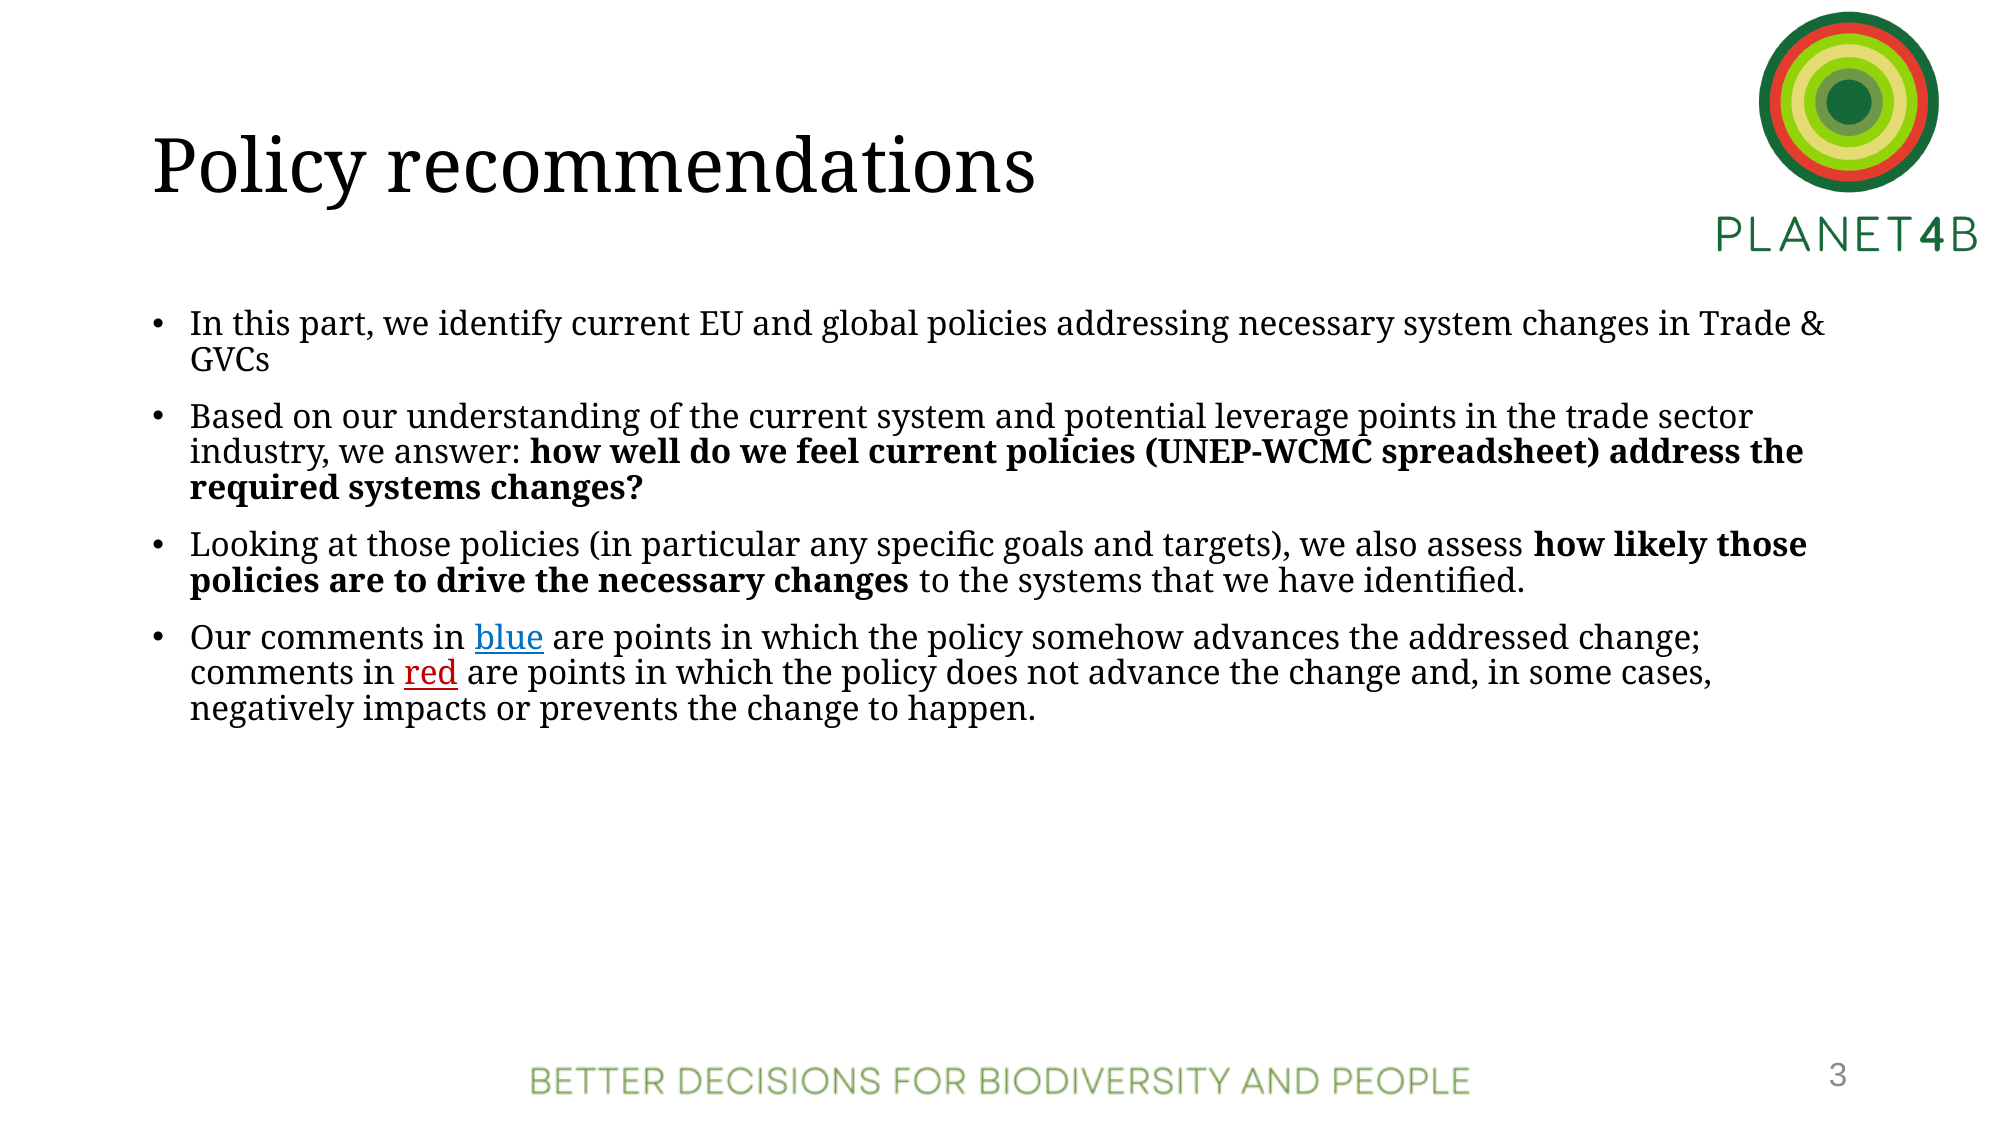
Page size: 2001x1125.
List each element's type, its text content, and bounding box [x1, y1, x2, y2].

slide_number 3 [1412, 1042, 1863, 1103]
picture [514, 1052, 1486, 1113]
picture [1708, 1, 1986, 263]
list In this part, we identify current EU and global policies addressing necessary system changes in Trade & GVCs Based on our understanding of the current system and potential leverage points in the trade sector industry, we answer: how well do we feel current policies (UNEP-WCMC spreadsheet) address the required systems changes? Looking at those policies (in particular any specific goals and targets), we also assess how likely those policies are to drive the necessary changes to the systems that we have identified. Our comments in blue are points in which the policy somehow advances the addressed change; comments in red are points in which the policy does not advance the change and, in some cases, negatively impacts or prevents the change to happen. [137, 299, 1863, 1014]
title Policy recommendations [137, 59, 1863, 278]
